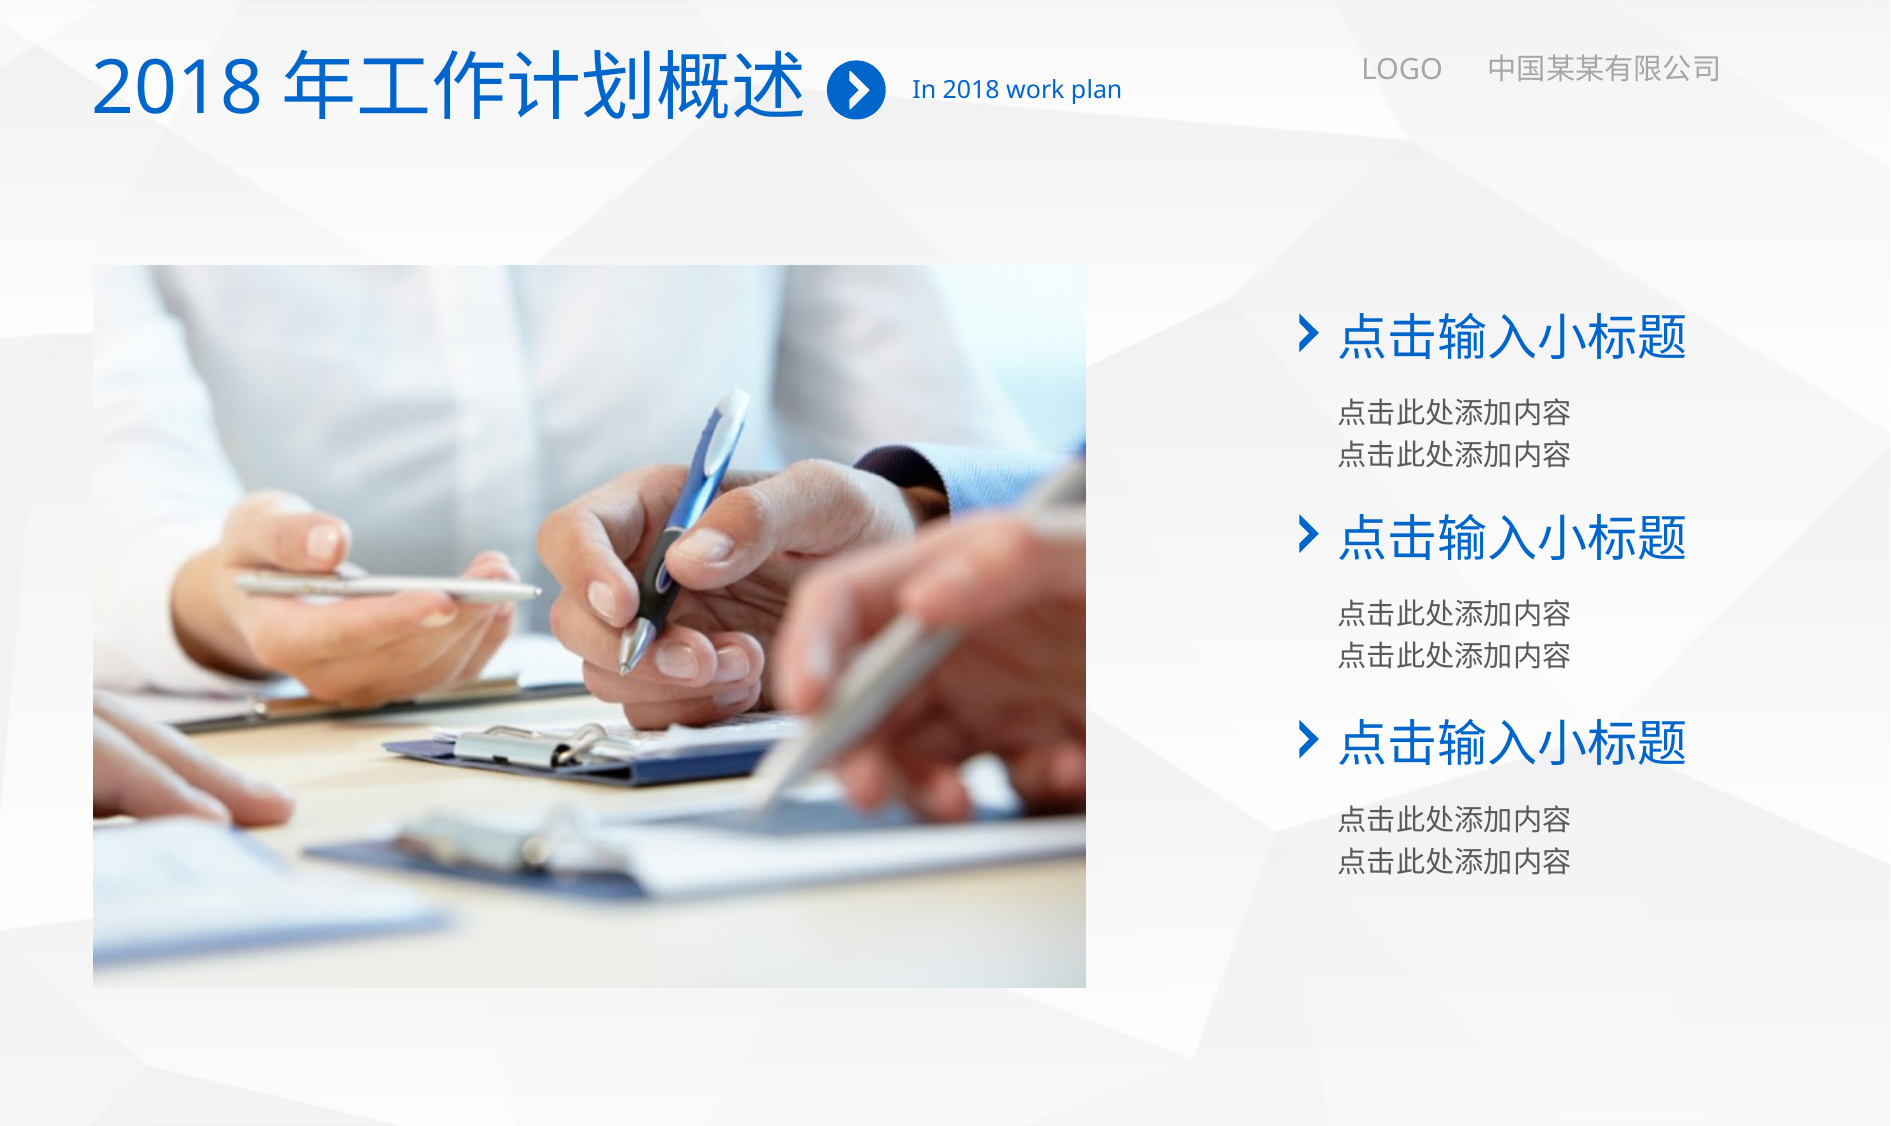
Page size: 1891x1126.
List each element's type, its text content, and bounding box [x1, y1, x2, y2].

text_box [1299, 297, 1730, 481]
picture [0, 0, 1891, 1126]
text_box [1299, 498, 1730, 682]
text_box LOGO 中国某某有限公司 [1346, 42, 1854, 93]
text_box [1299, 704, 1730, 887]
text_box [58, 30, 1274, 138]
